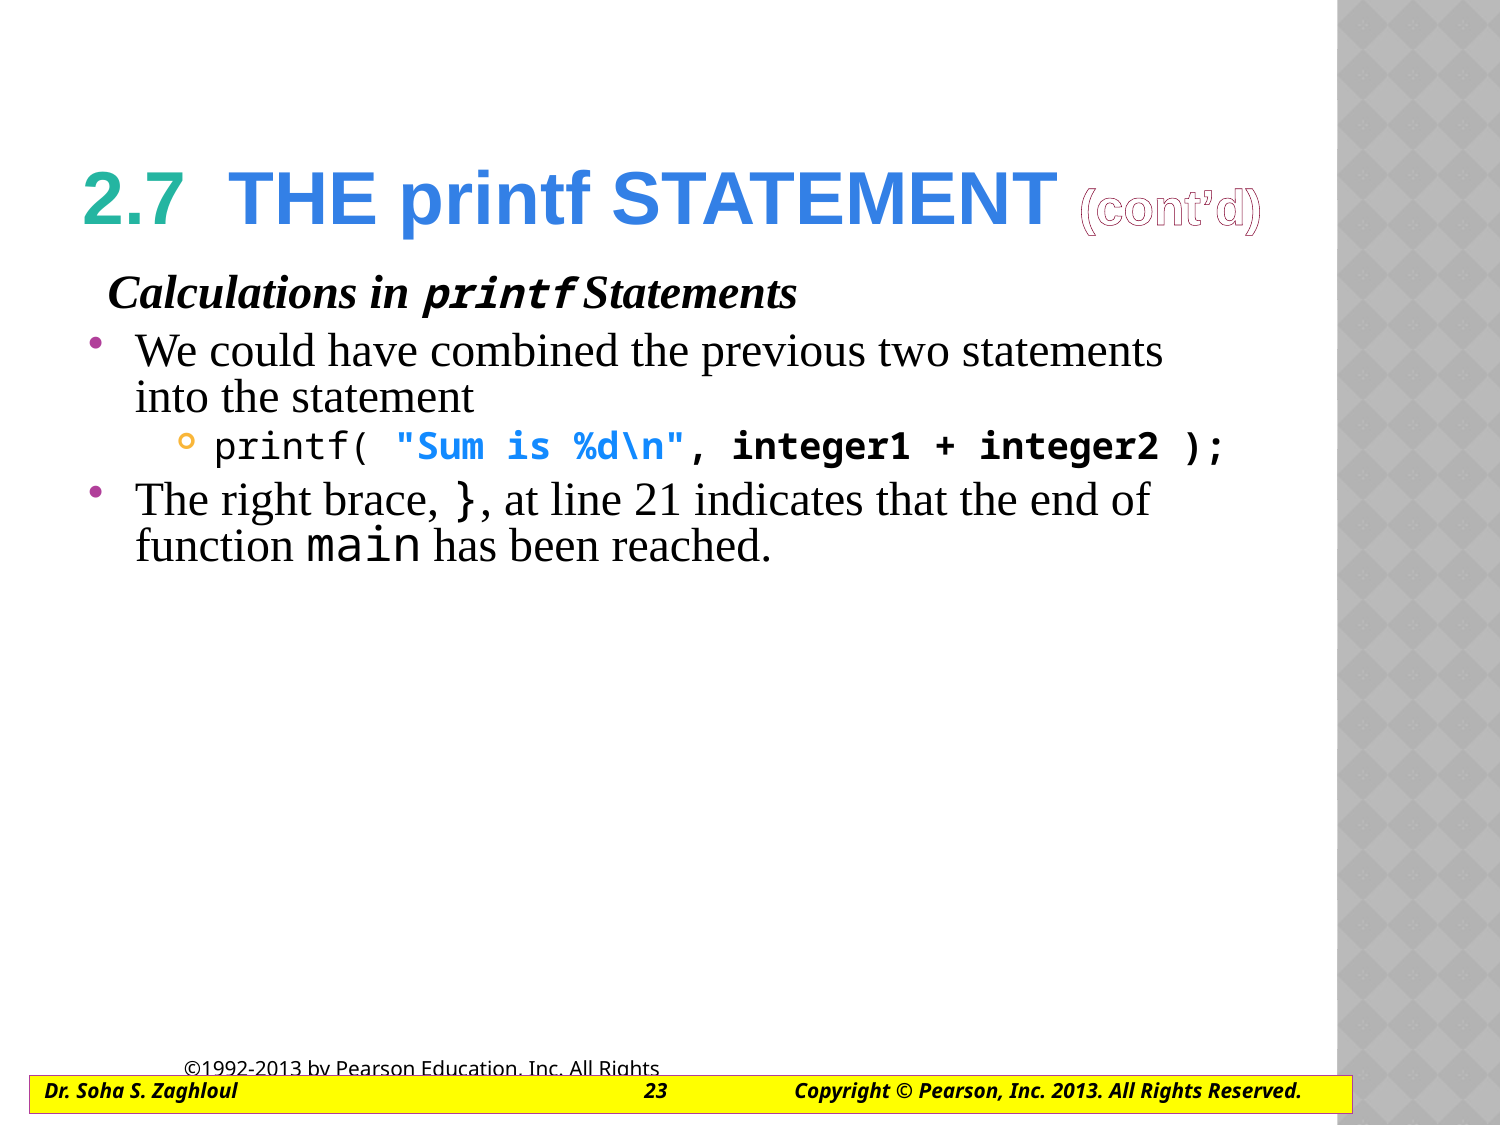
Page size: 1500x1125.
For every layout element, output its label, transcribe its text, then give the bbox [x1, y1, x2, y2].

text_box Dr. Soha S. Zaghloul 23 Copyright © Pearson, Inc. 2013. All Rights Reserved. [29, 1075, 1353, 1114]
list Calculations in printf Statements We could have combined the previous two statements into the statement printf( "Sum is %d\n", integer1 + integer2 ); The right brace, }, at line 21 indicates that the end of function main has been reached. [75, 264, 1263, 1059]
title 2.7 The printf STATEMENT (cont’d) [75, 52, 1412, 240]
